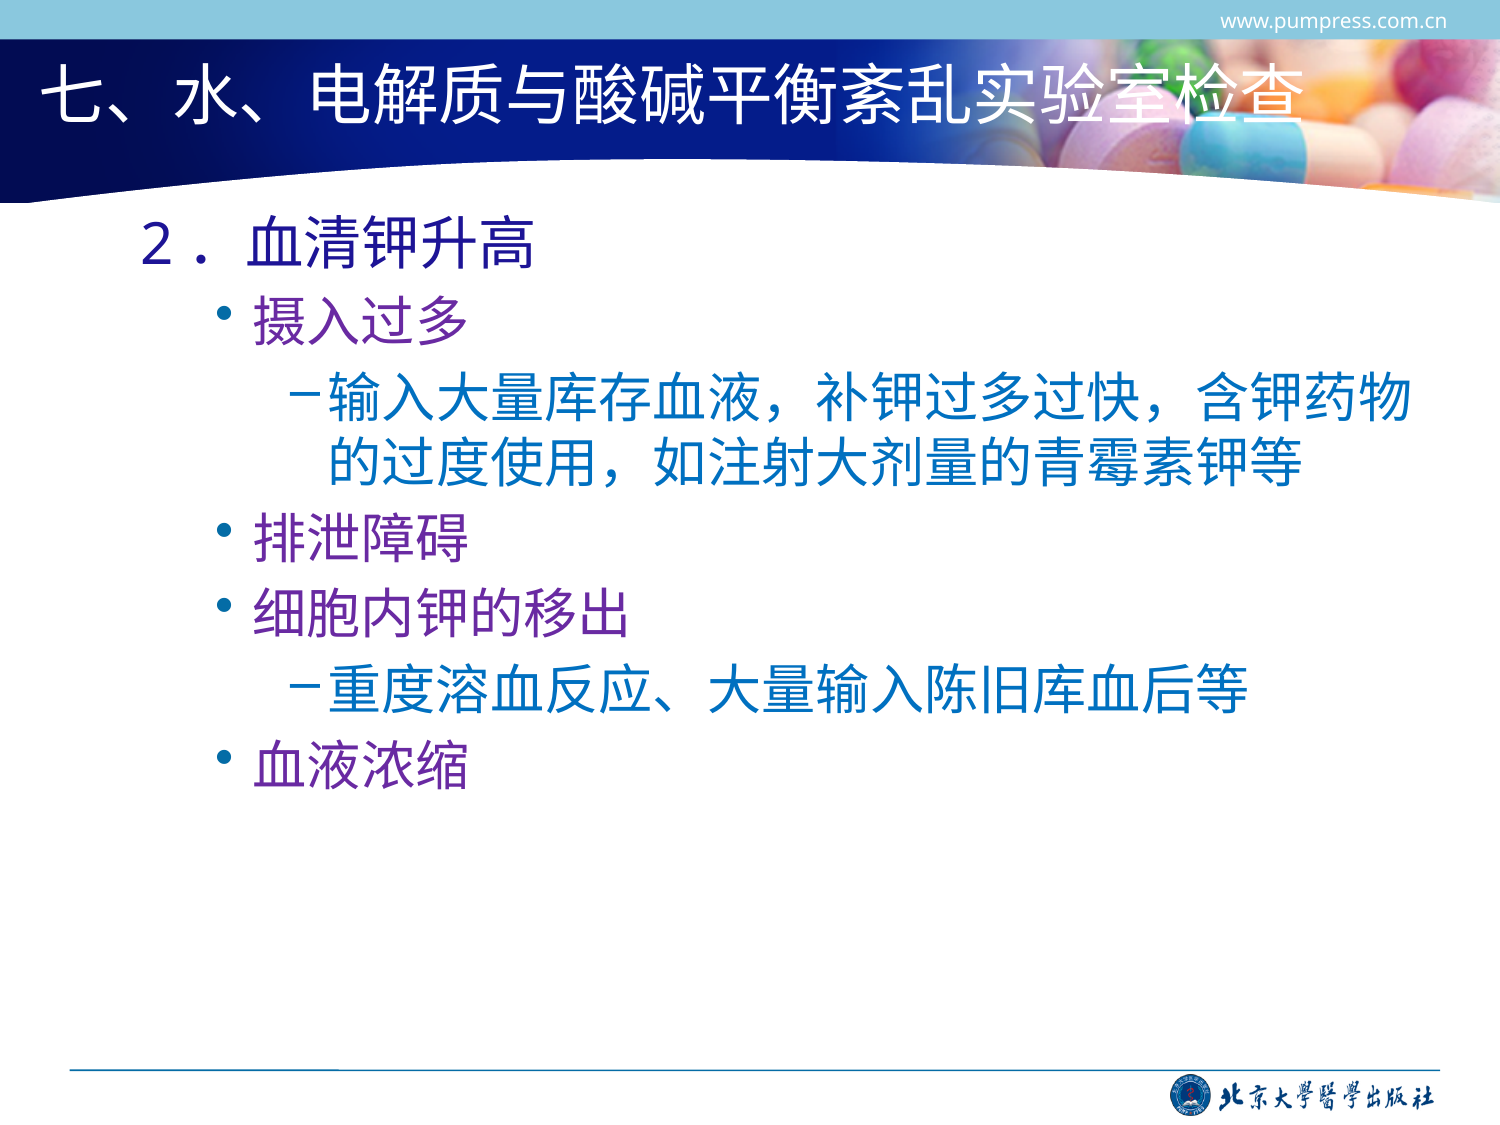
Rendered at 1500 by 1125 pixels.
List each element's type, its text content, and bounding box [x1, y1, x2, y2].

picture [1170, 1074, 1436, 1118]
list 2．血清钾升高 摄入过多 输入大量库存血液，补钾过多过快，含钾药物的过度使用，如注射大剂量的青霉素钾等 排泄障碍 细胞内钾的移出 重度溶血反应、大量输入陈旧库血后等 血液浓缩 [49, 198, 1463, 1026]
title 七、水、电解质与酸碱平衡紊乱实验室检查 [23, 46, 1349, 140]
picture [0, 40, 1500, 203]
slide_number www.pumpress.com.cn [1024, 0, 1463, 38]
